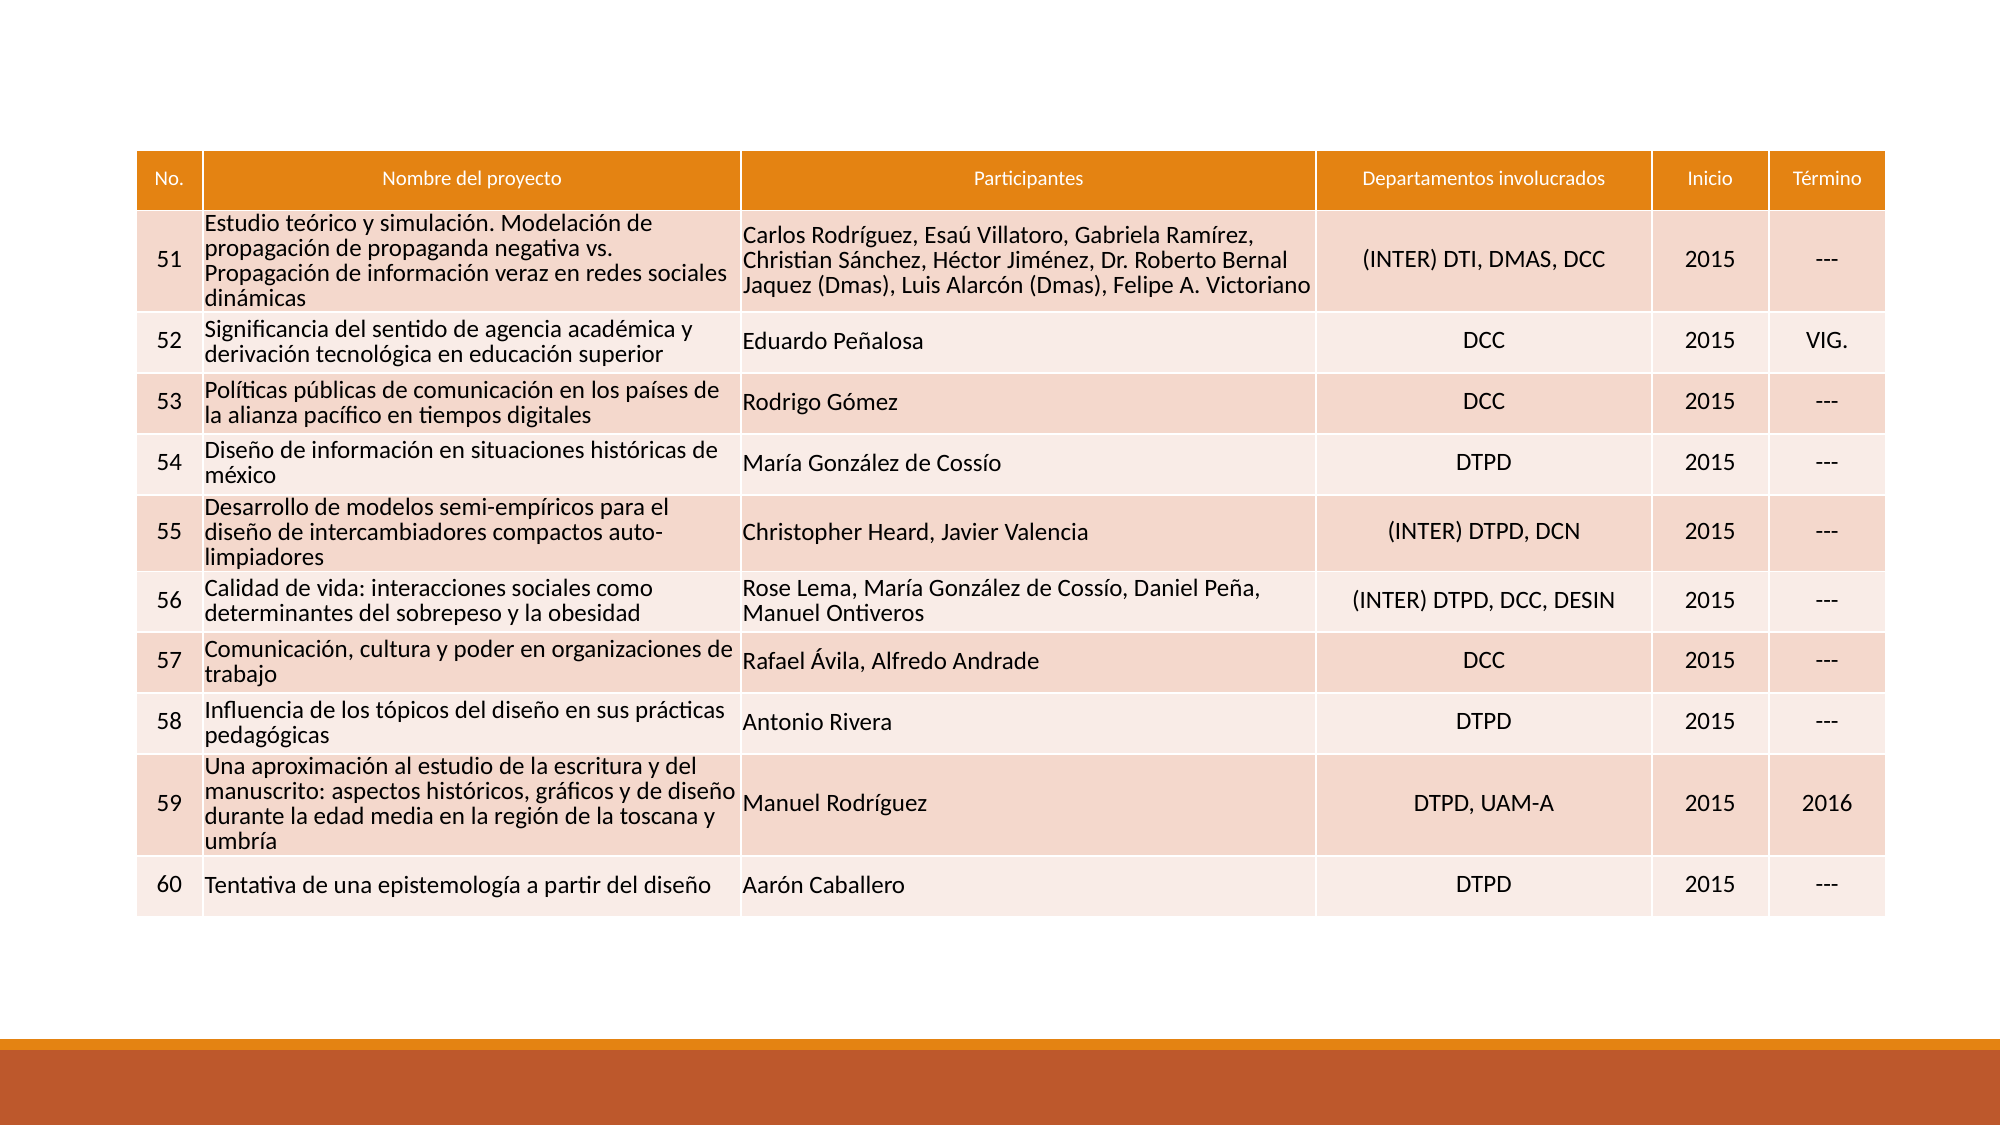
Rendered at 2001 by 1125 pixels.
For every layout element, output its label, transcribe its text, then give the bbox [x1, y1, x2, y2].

table_cell Estudio teórico y simulación. Modelación de propagación de propaganda negativa vs. Propagación de información veraz en redes sociales dinámicas [204, 211, 740, 311]
table_cell Rose Lema, María González de Cossío, Daniel Peña, Manuel Ontiveros [742, 572, 1315, 631]
table_cell --- [1770, 572, 1885, 631]
table_cell --- [1770, 374, 1885, 433]
table_cell Diseño de información en situaciones históricas de méxico [204, 435, 740, 494]
table_cell 2015 [1653, 313, 1768, 372]
table_cell Manuel Rodríguez [742, 755, 1315, 855]
table_header Participantes [742, 151, 1315, 210]
table_cell --- [1770, 633, 1885, 692]
table_cell DCC [1317, 374, 1651, 433]
table_cell DTPD [1317, 857, 1651, 916]
table_cell Christopher Heard, Javier Valencia [742, 496, 1315, 571]
table_cell María González de Cossío [742, 435, 1315, 494]
table_cell Eduardo Peñalosa [742, 313, 1315, 372]
table_cell Significancia del sentido de agencia académica y derivación tecnológica en educación superior [204, 313, 740, 372]
table_cell 2015 [1653, 572, 1768, 631]
table_cell Aarón Caballero [742, 857, 1315, 916]
table_cell 2015 [1653, 374, 1768, 433]
table_cell --- [1770, 211, 1885, 311]
table_cell 51 [137, 211, 202, 311]
table_cell Tentativa de una epistemología a partir del diseño [204, 857, 740, 916]
table_cell --- [1770, 435, 1885, 494]
table_cell VIG. [1770, 313, 1885, 372]
table_cell Políticas públicas de comunicación en los países de la alianza pacífico en tiempos digitales [204, 374, 740, 433]
table_cell 57 [137, 633, 202, 692]
table_cell 59 [137, 755, 202, 855]
table_header Término [1770, 151, 1885, 210]
table_cell 54 [137, 435, 202, 494]
table_cell 58 [137, 694, 202, 753]
table_cell DTPD [1317, 694, 1651, 753]
table_cell Carlos Rodríguez, Esaú Villatoro, Gabriela Ramírez, Christian Sánchez, Héctor Jiménez, Dr. Roberto Bernal Jaquez (Dmas), Luis Alarcón (Dmas), Felipe A. Victoriano [742, 211, 1315, 311]
table_header No. [137, 151, 202, 210]
table_cell (INTER) DTPD, DCN [1317, 496, 1651, 571]
table_cell 2015 [1653, 633, 1768, 692]
table_cell 56 [137, 572, 202, 631]
table_cell (INTER) DTPD, DCC, DESIN [1317, 572, 1651, 631]
table_cell Desarrollo de modelos semi-empíricos para el diseño de intercambiadores compactos auto-limpiadores [204, 496, 740, 571]
table_cell 2015 [1653, 857, 1768, 916]
table_header Departamentos involucrados [1317, 151, 1651, 210]
table_cell Una aproximación al estudio de la escritura y del manuscrito: aspectos históricos, gráficos y de diseño durante la edad media en la región de la toscana y umbría [204, 755, 740, 855]
table_cell --- [1770, 857, 1885, 916]
table_cell --- [1770, 496, 1885, 571]
table_cell 52 [137, 313, 202, 372]
table_header Inicio [1653, 151, 1768, 210]
table_cell DCC [1317, 633, 1651, 692]
table_cell Comunicación, cultura y poder en organizaciones de trabajo [204, 633, 740, 692]
table_header Nombre del proyecto [204, 151, 740, 210]
table_cell 55 [137, 496, 202, 571]
table_cell 2015 [1653, 694, 1768, 753]
table_cell 2015 [1653, 496, 1768, 571]
table_cell Rafael Ávila, Alfredo Andrade [742, 633, 1315, 692]
table_cell DCC [1317, 313, 1651, 372]
table_cell 2015 [1653, 435, 1768, 494]
table_cell 2015 [1653, 211, 1768, 311]
table_cell Antonio Rivera [742, 694, 1315, 753]
table_cell DTPD [1317, 435, 1651, 494]
table_cell DTPD, UAM-A [1317, 755, 1651, 855]
table_cell (INTER) DTI, DMAS, DCC [1317, 211, 1651, 311]
table_cell 2016 [1770, 755, 1885, 855]
table_cell --- [1770, 694, 1885, 753]
table_cell Influencia de los tópicos del diseño en sus prácticas pedagógicas [204, 694, 740, 753]
table_cell 60 [137, 857, 202, 916]
table_cell Rodrigo Gómez [742, 374, 1315, 433]
table_cell Calidad de vida: interacciones sociales como determinantes del sobrepeso y la obesidad [204, 572, 740, 631]
table_cell 2015 [1653, 755, 1768, 855]
table_cell 53 [137, 374, 202, 433]
